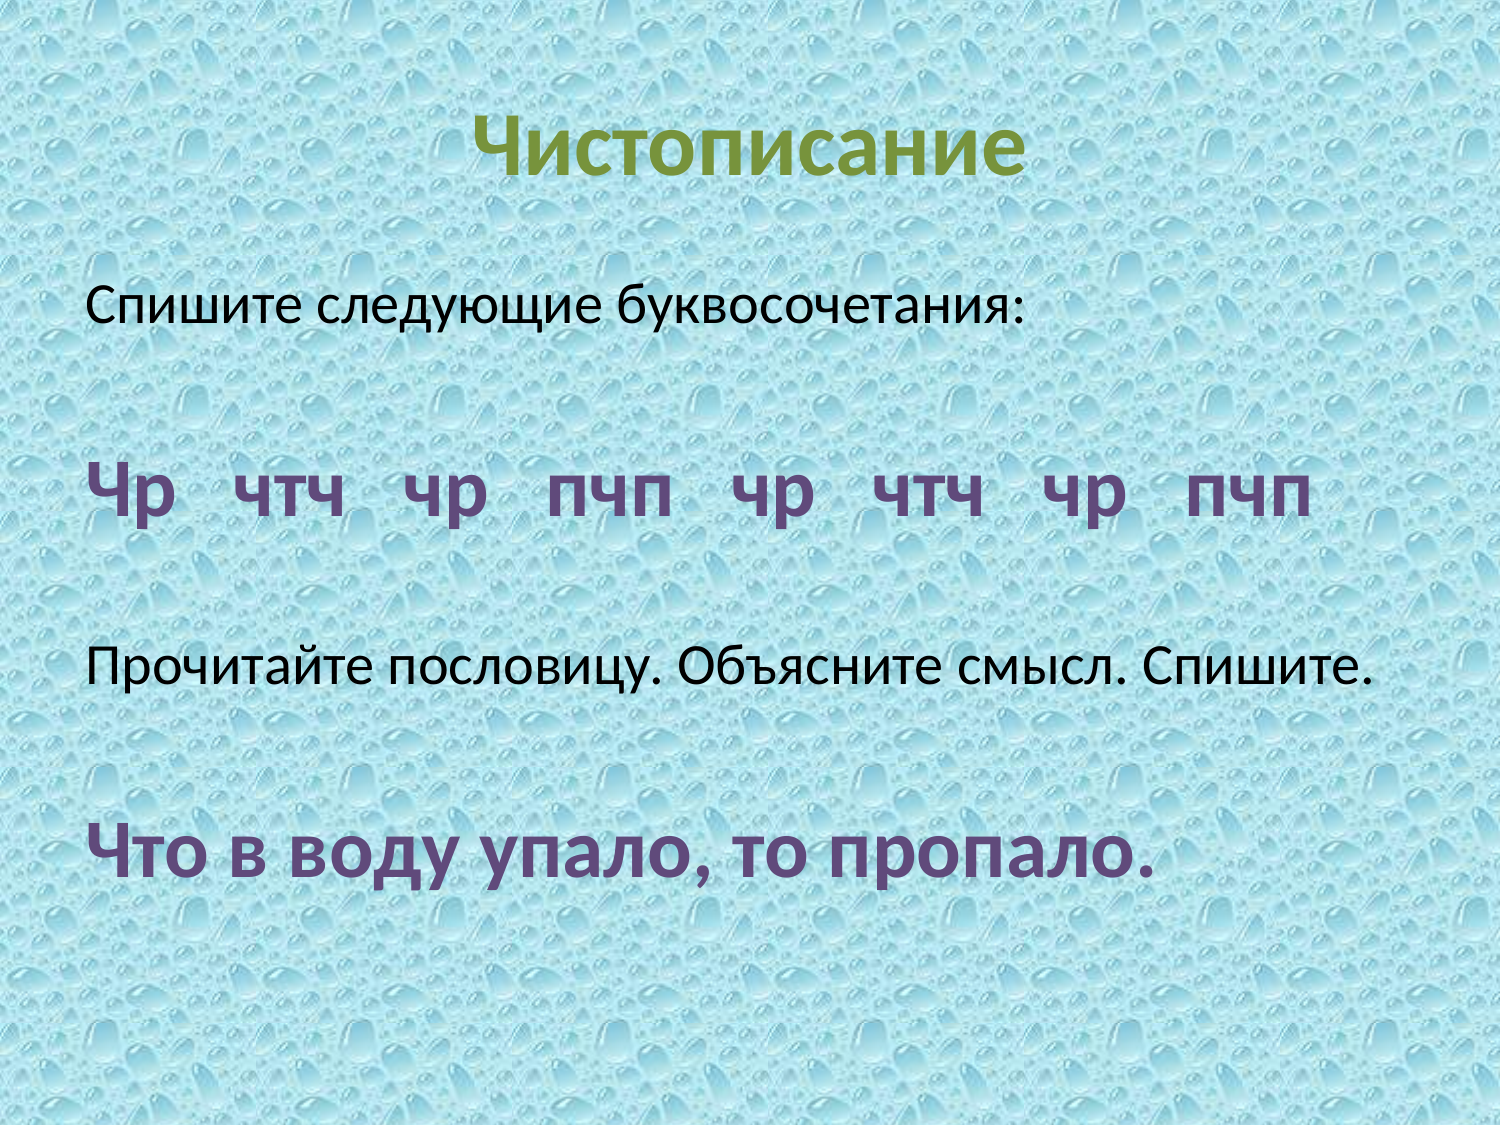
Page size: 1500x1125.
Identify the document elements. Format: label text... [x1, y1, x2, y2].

picture [0, 0, 1500, 1125]
title Чистописание [75, 45, 1425, 233]
list Спишите следующие буквосочетания: Чр чтч чр пчп чр чтч чр пчп Прочитайте пословицу. Объясните смысл. Спишите. Что в воду упало, то пропало. [70, 257, 1421, 1001]
